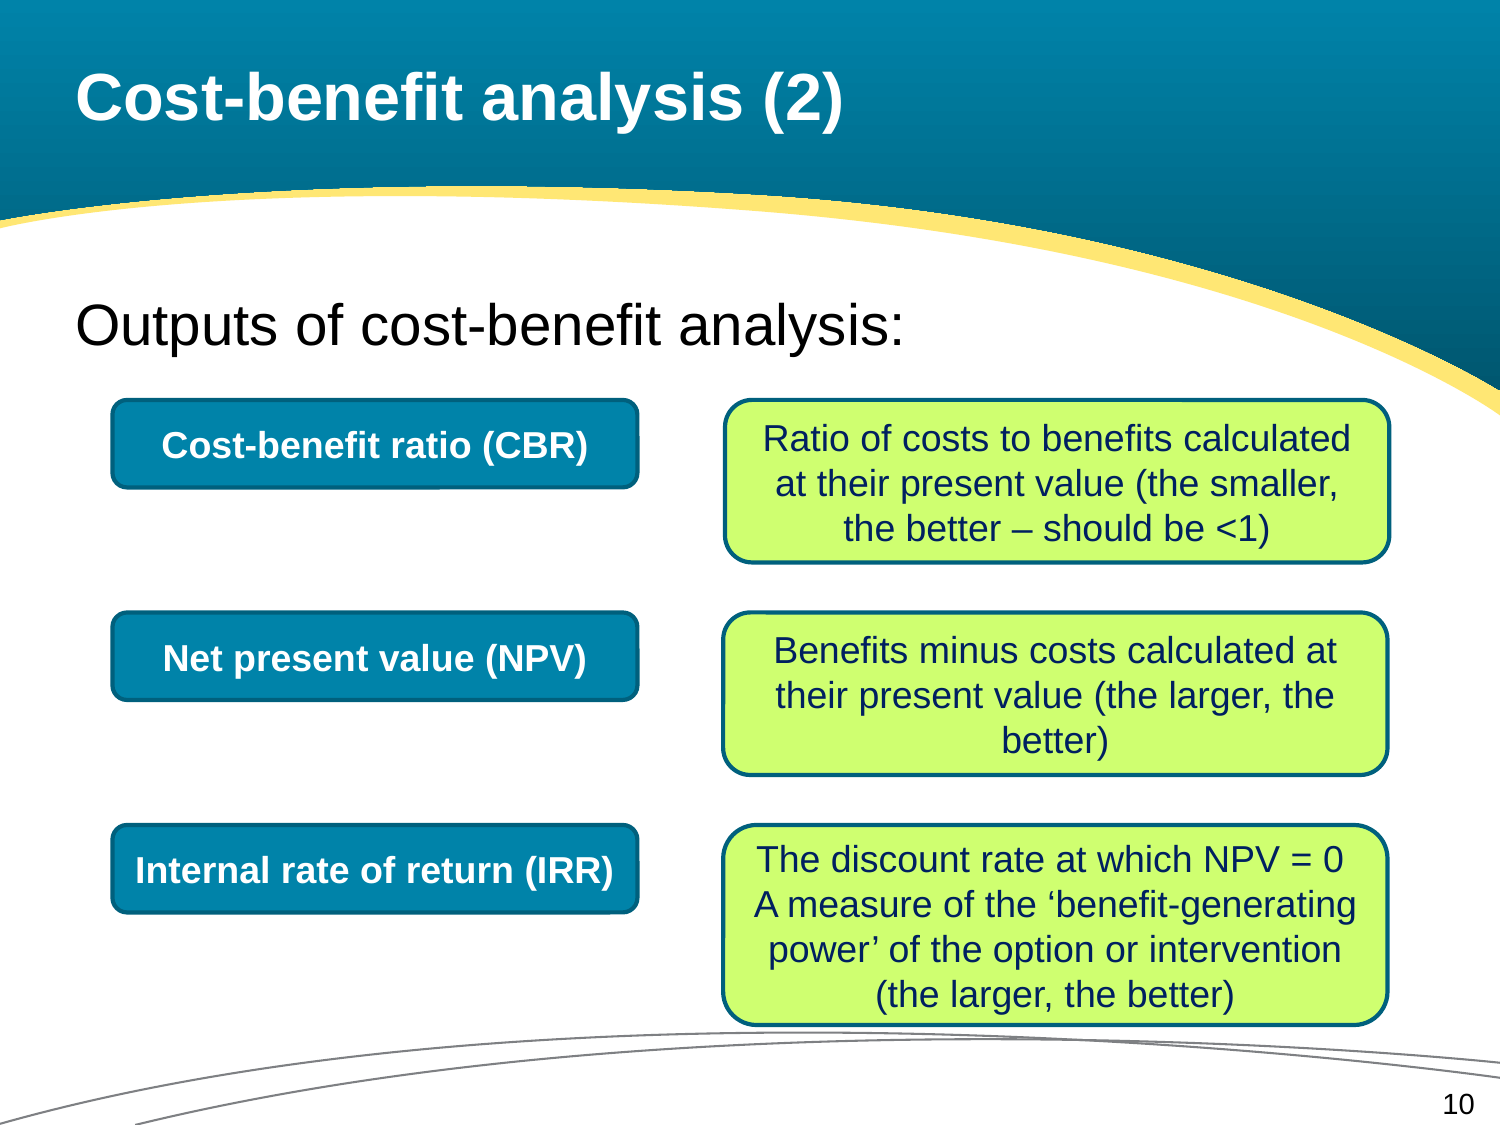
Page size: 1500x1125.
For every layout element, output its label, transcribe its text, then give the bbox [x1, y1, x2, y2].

title Cost-benefit analysis (2) [74, 0, 1476, 188]
text_box Net present value (NPV) [110, 610, 640, 703]
text_box Cost-benefit ratio (CBR) [110, 397, 640, 490]
text_box Internal rate of return (IRR) [110, 822, 640, 915]
slide_number 10 [1124, 1084, 1476, 1113]
text_box The discount rate at which NPV = 0 A measure of the ‘benefit-generating power’ of the option or intervention (the larger, the better) [721, 822, 1390, 1028]
list Outputs of cost-benefit analysis: [74, 287, 1476, 1076]
text_box Ratio of costs to benefits calculated at their present value (the smaller, the better – should be <1) [722, 397, 1392, 565]
text_box Benefits minus costs calculated at their present value (the larger, the better) [721, 610, 1390, 778]
